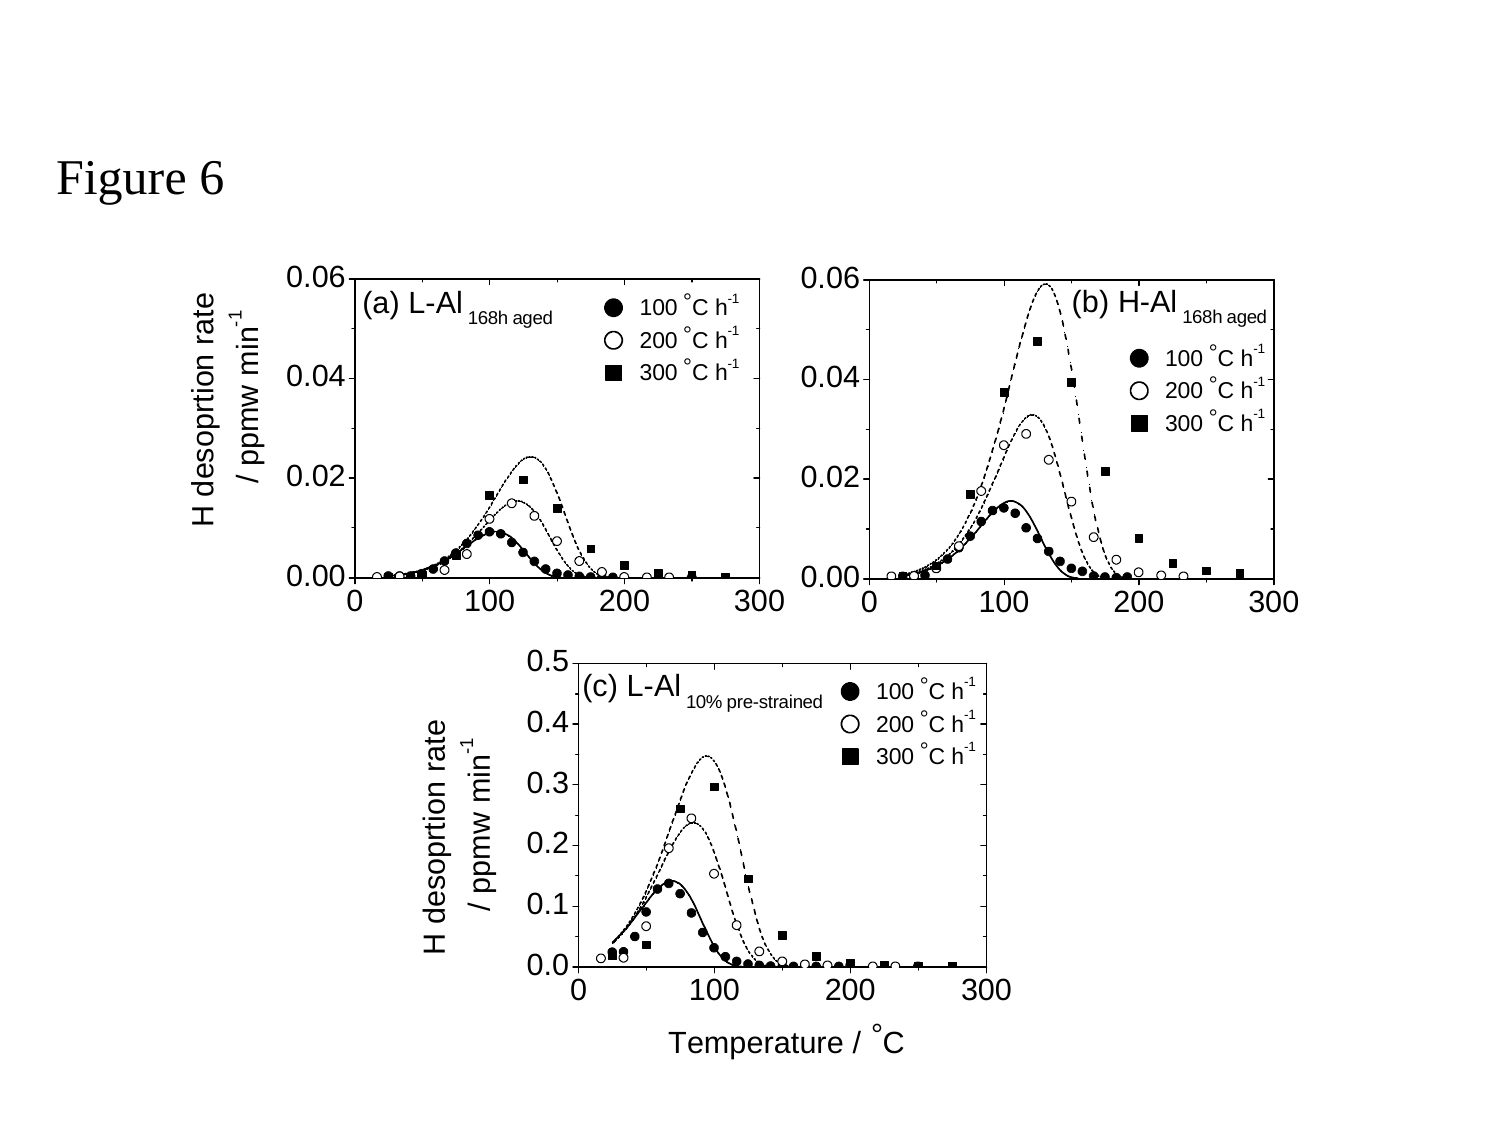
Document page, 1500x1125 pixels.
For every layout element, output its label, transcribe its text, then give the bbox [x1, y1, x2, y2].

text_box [182, 231, 1318, 1079]
text_box Figure 6 [41, 137, 278, 212]
